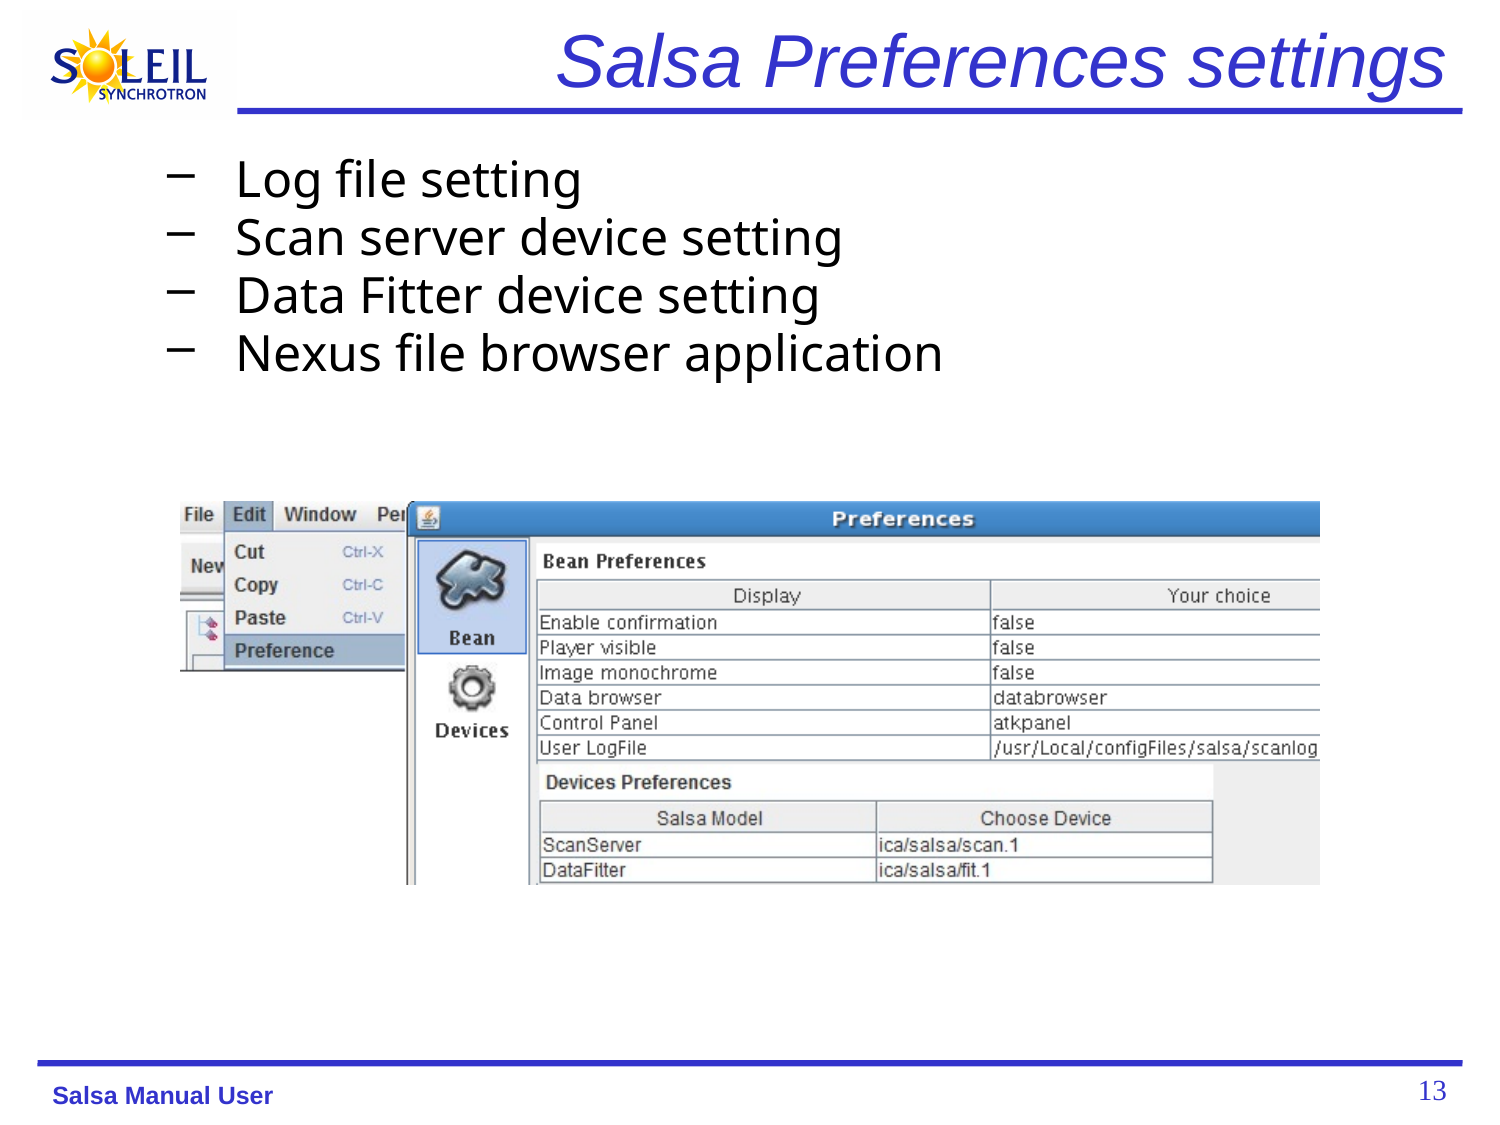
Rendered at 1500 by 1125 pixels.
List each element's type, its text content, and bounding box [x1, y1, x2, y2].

title Salsa Preferences settings [237, 10, 1463, 106]
list Log file setting Scan server device setting Data Fitter device setting Nexus file browser application [64, 152, 1463, 479]
slide_number 13 [1119, 1063, 1463, 1118]
picture [180, 501, 1320, 885]
